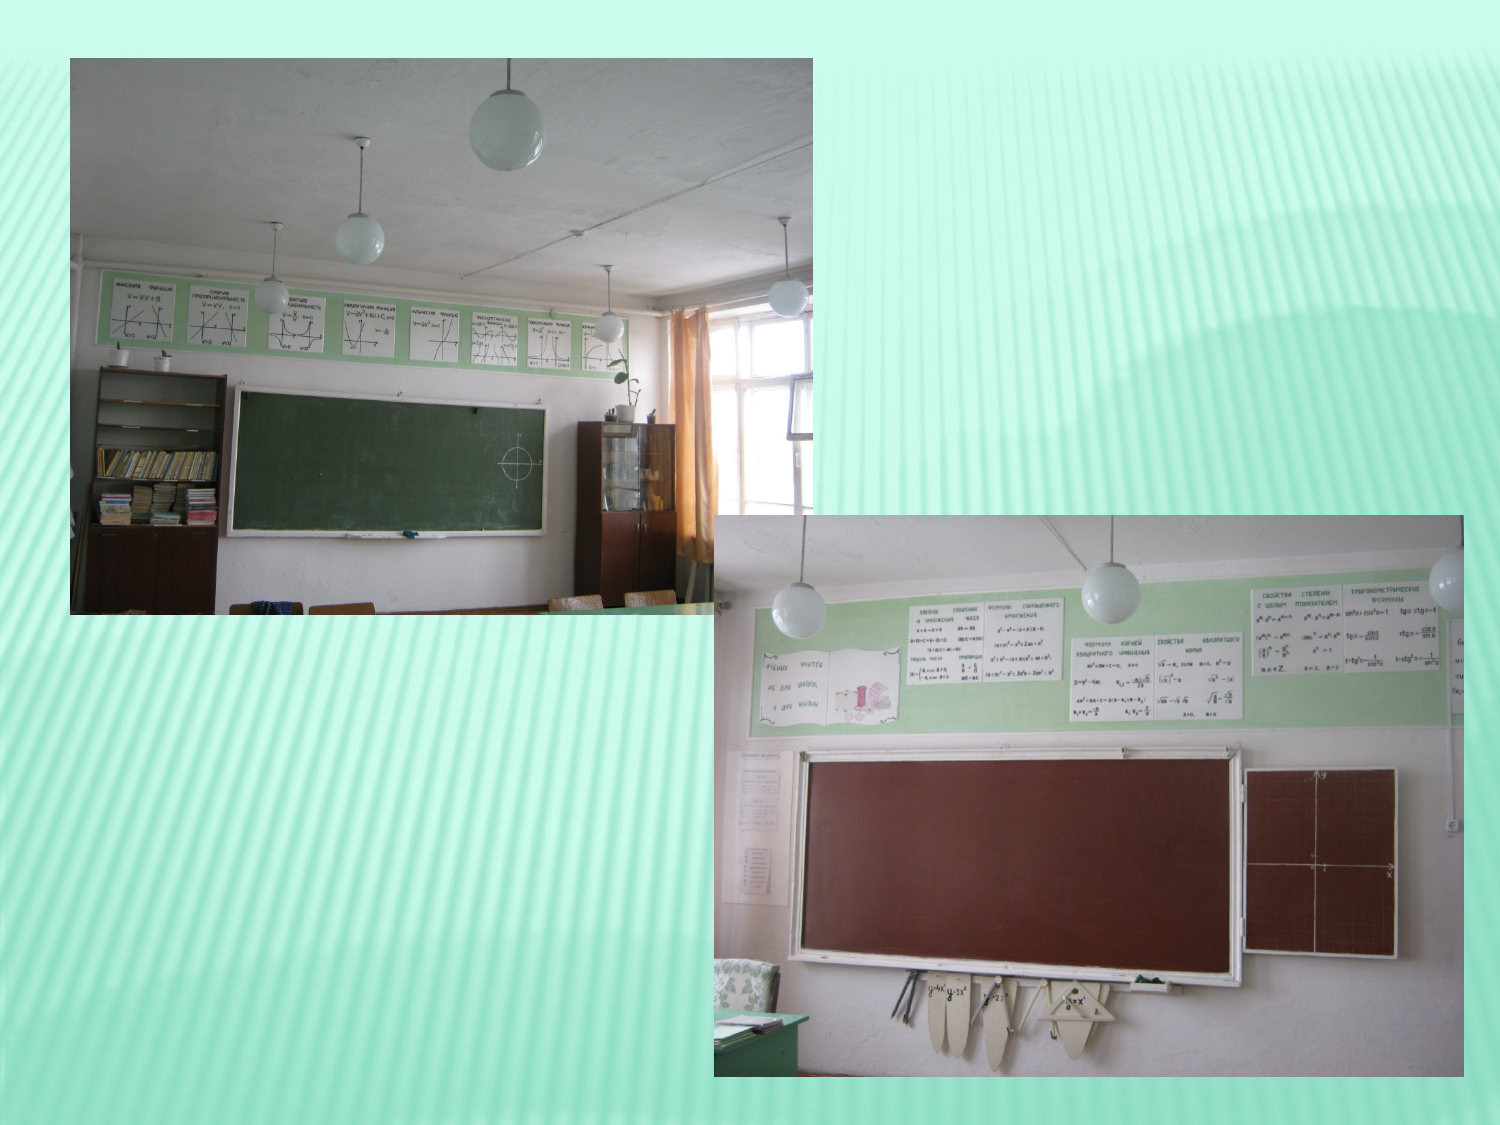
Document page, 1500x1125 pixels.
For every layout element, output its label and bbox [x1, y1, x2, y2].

picture [70, 58, 1464, 1077]
